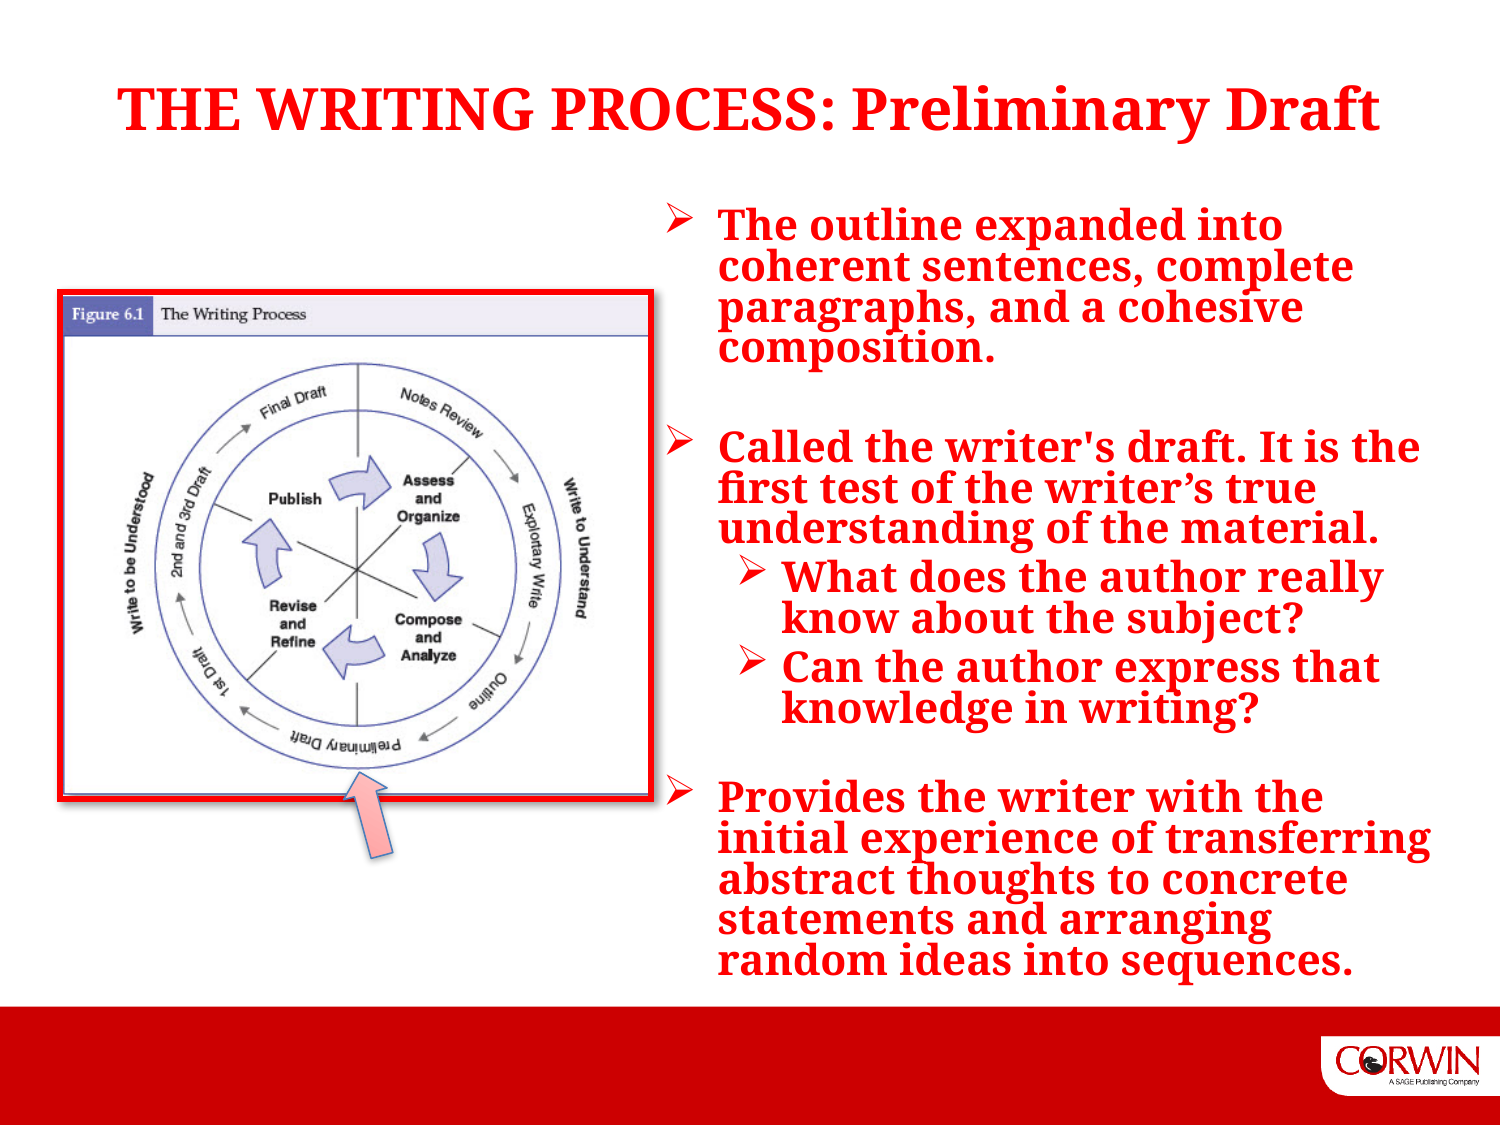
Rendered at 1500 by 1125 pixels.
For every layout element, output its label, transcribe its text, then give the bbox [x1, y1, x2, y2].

picture [0, 0, 1500, 1125]
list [62, 294, 649, 797]
title THE WRITING PROCESS: Preliminary Draft [75, 45, 1425, 170]
list The outline expanded into coherent sentences, complete paragraphs, and a cohesive composition. Called the writer's draft. It is the first test of the writer’s true understanding of the material. What does the author really know about the subject? Can the author express that knowledge in writing? Provides the writer with the initial experience of transferring abstract thoughts to concrete statements and arranging random ideas into sequences. [648, 200, 1455, 1004]
text_box [355, 805, 394, 860]
